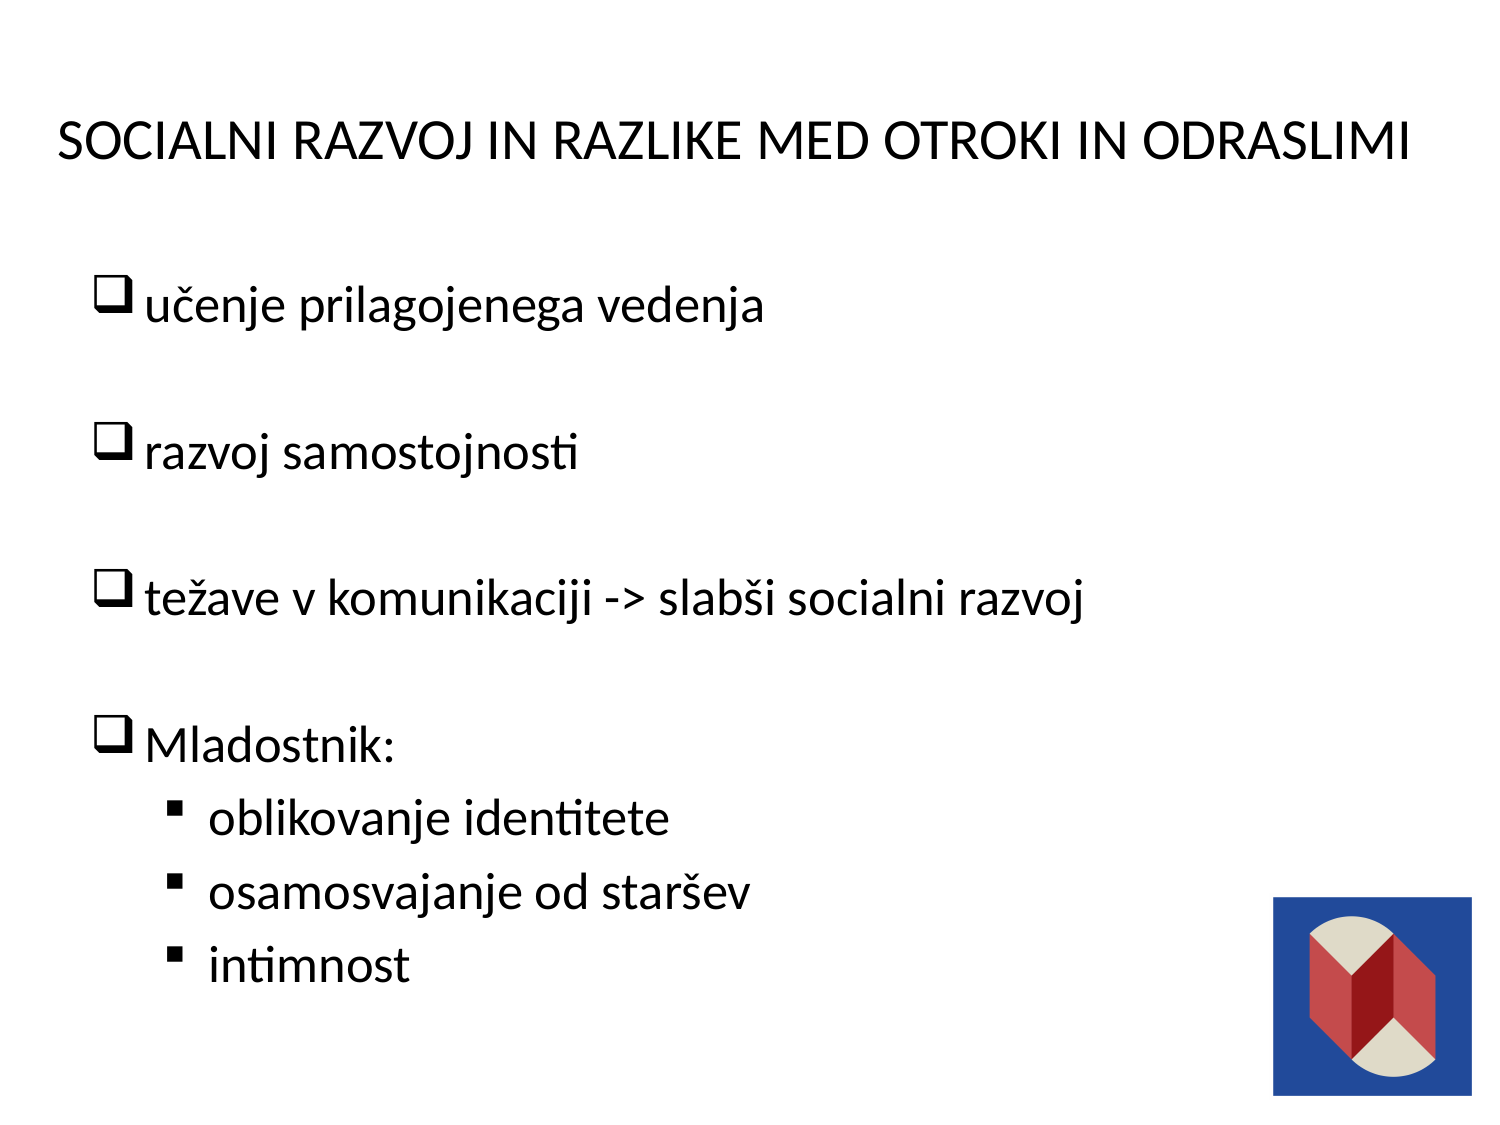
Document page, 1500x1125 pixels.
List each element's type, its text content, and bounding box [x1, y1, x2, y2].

picture [1269, 892, 1477, 1100]
list učenje prilagojenega vedenja razvoj samostojnosti težave v komunikaciji -> slabši socialni razvoj Mladostnik: oblikovanje identitete osamosvajanje od staršev intimnost [75, 262, 1425, 1005]
title SOCIALNI RAZVOJ IN RAZLIKE MED OTROKI IN ODRASLIMI [41, 42, 1443, 231]
